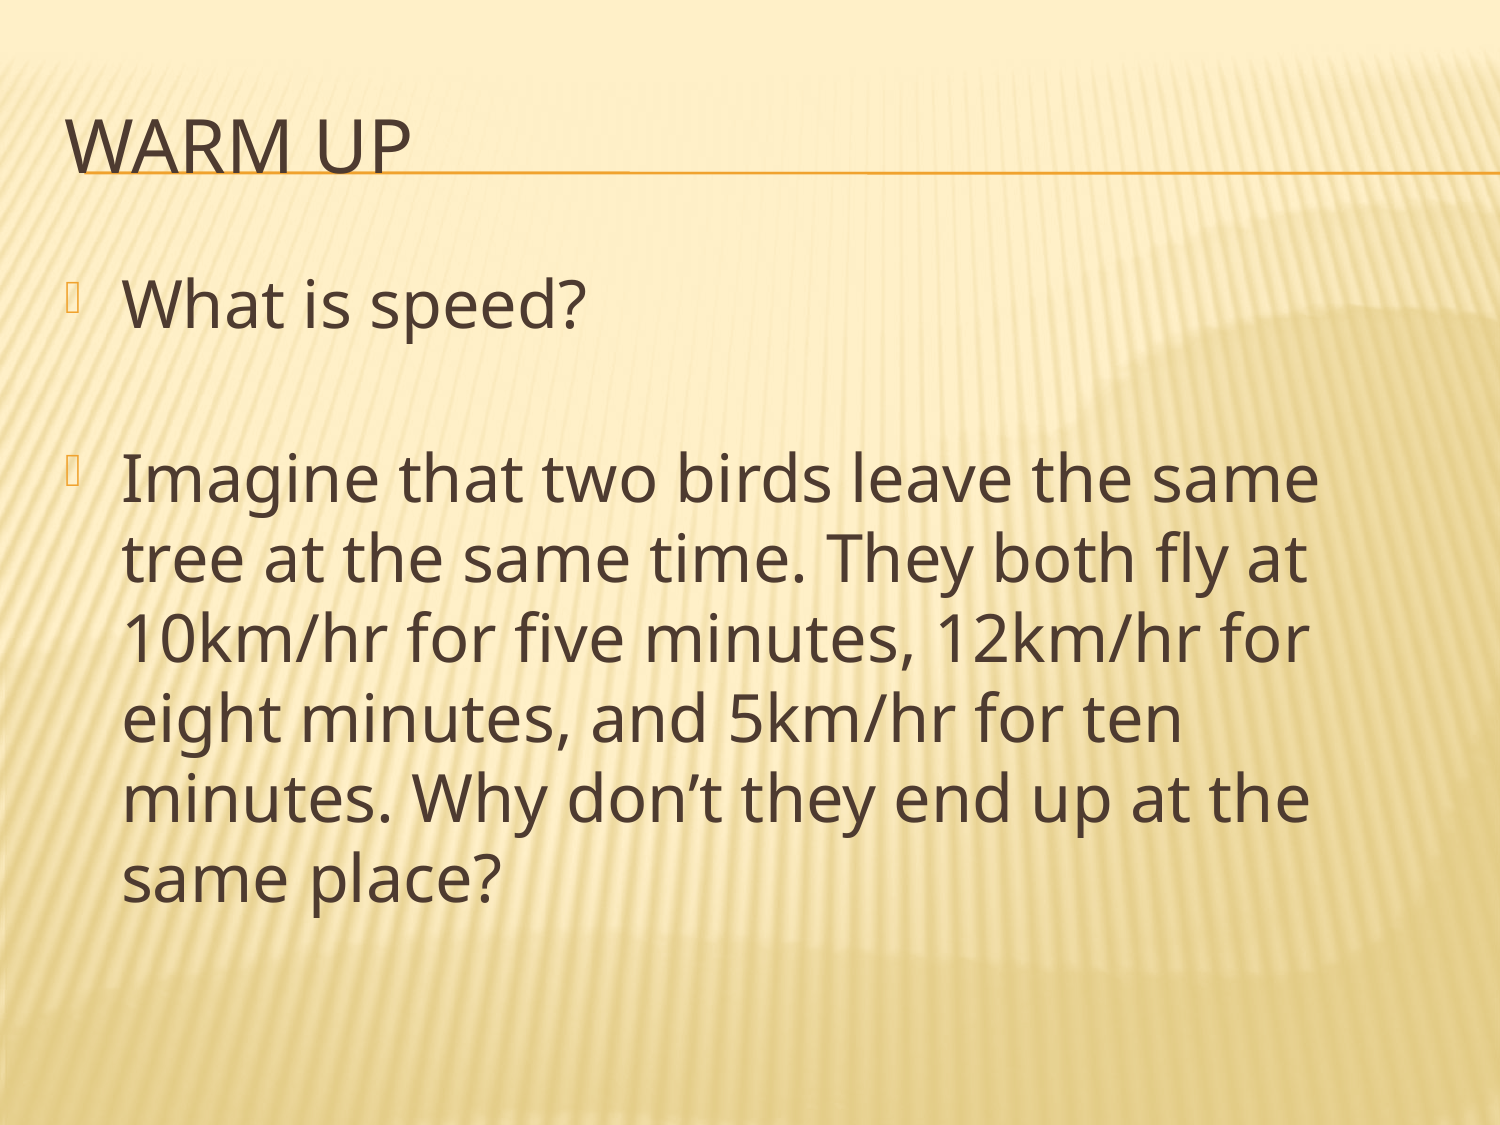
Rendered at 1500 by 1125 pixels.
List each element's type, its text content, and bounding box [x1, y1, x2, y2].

list What is speed? Imagine that two birds leave the same tree at the same time. They both fly at 10km/hr for five minutes, 12km/hr for eight minutes, and 5km/hr for ten minutes. Why don’t they end up at the same place? [50, 254, 1475, 998]
title Warm up [50, 75, 1475, 213]
